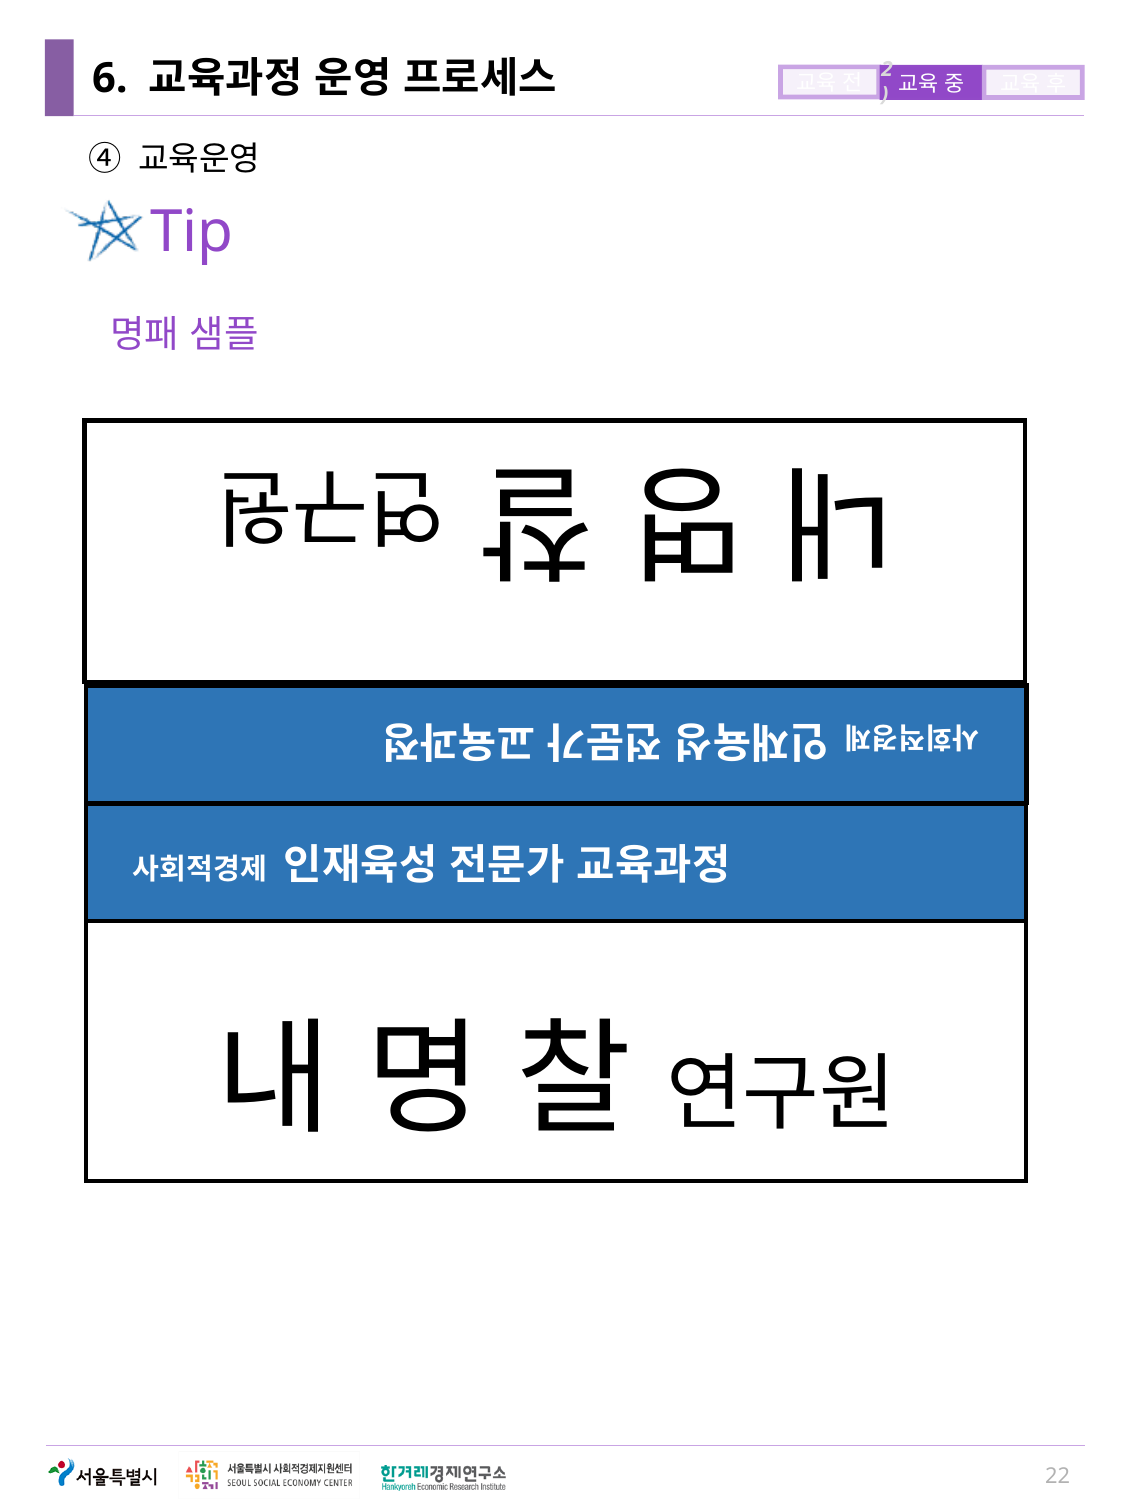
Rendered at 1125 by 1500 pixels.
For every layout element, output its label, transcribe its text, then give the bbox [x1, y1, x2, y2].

text_box ④ 교육운영 [73, 130, 285, 185]
text_box 사회적경제 인재육성 전문가 교육과정 [85, 804, 1027, 922]
title 6. 교육과정 운영 프로세스 [77, 49, 1034, 110]
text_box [58, 185, 360, 272]
text_box 내 명 찰 연구원 [84, 419, 1026, 683]
text_box 사회적경제 인재육성 전문가 교육과정 [85, 685, 1027, 804]
picture [48, 1457, 157, 1486]
text_box 내 명 찰 연구원 [85, 922, 1027, 1182]
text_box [780, 55, 1083, 98]
slide_number 22 [832, 1436, 1086, 1500]
picture [178, 1451, 360, 1499]
picture [381, 1465, 506, 1491]
text_box 명패 샘플 [95, 289, 799, 363]
